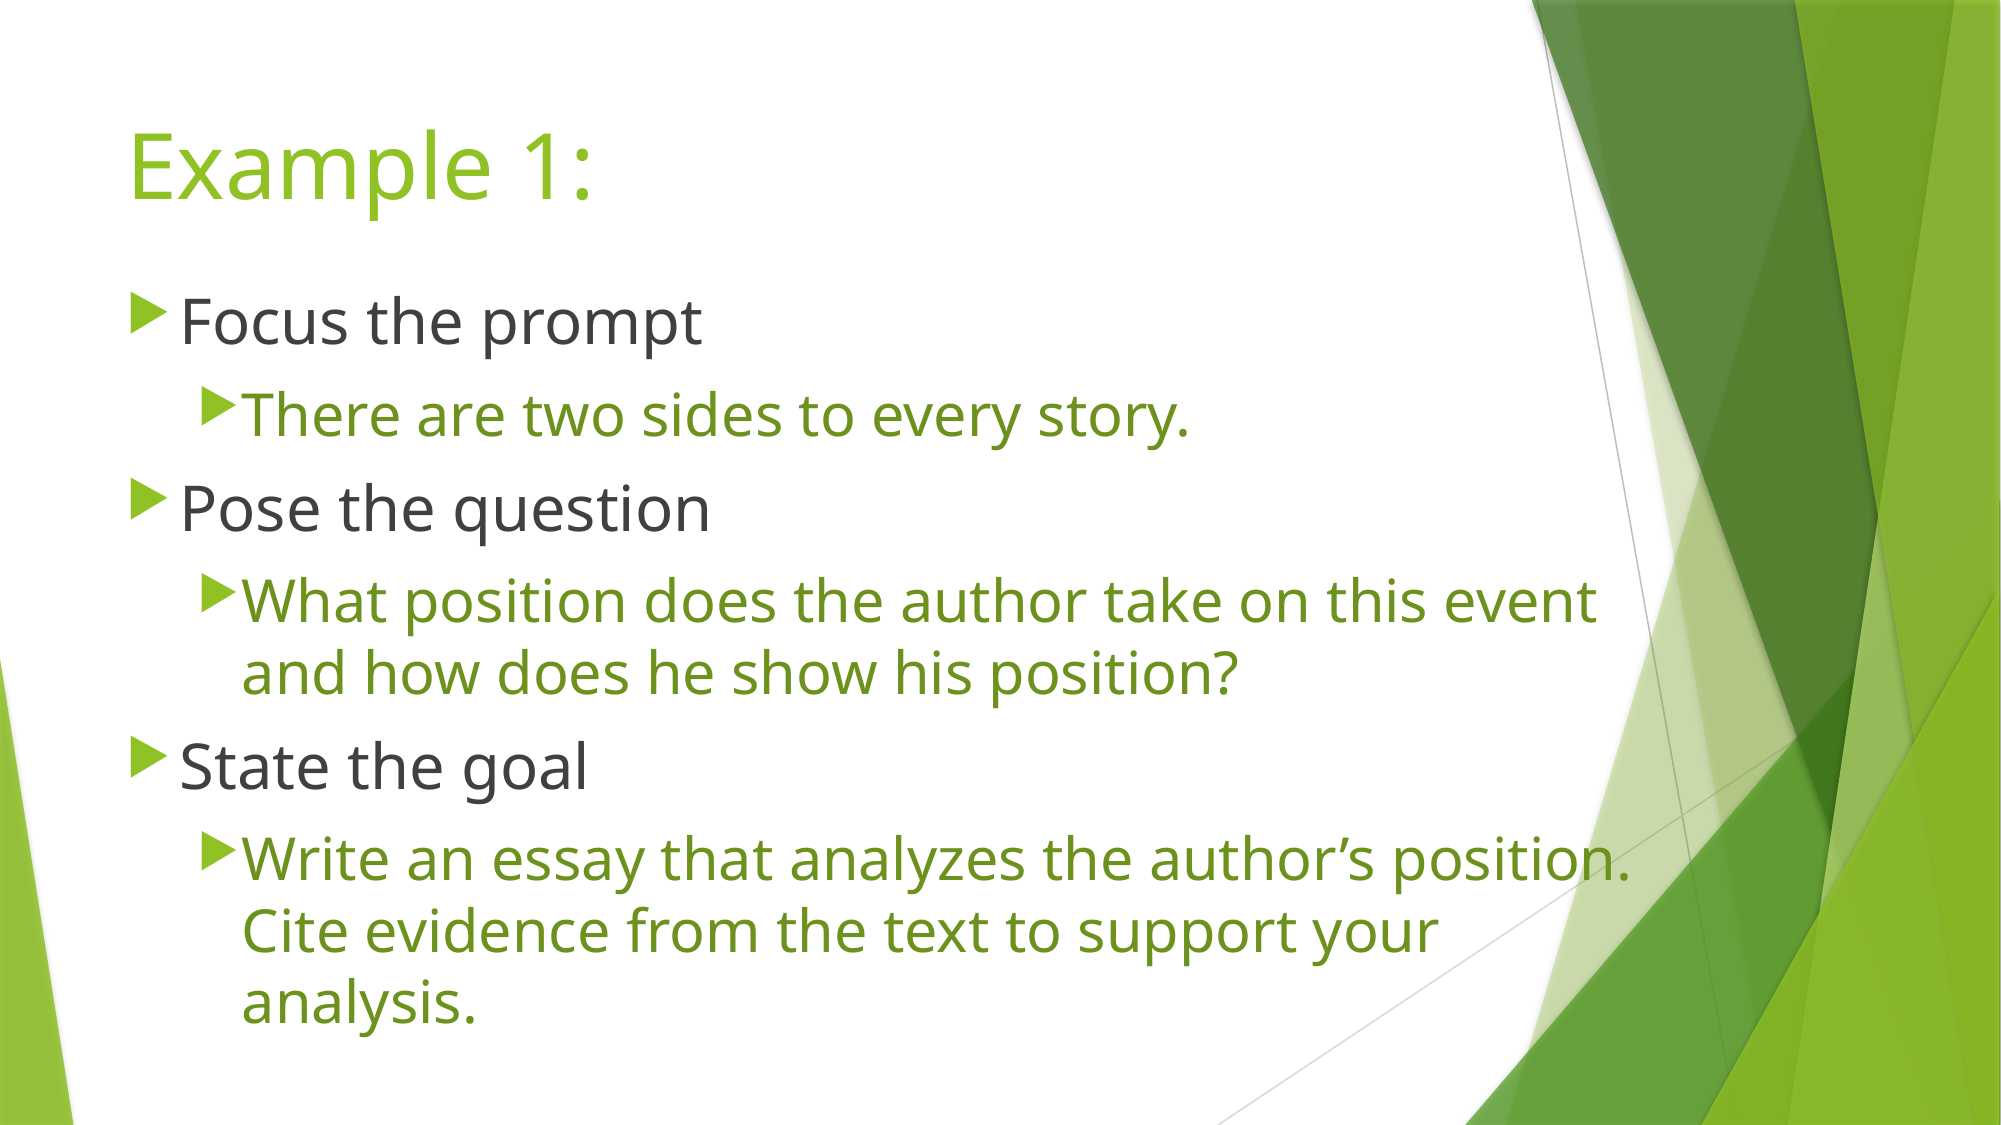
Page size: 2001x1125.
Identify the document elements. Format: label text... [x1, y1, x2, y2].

title Example 1: [111, 99, 1607, 273]
list Focus the prompt There are two sides to every story. Pose the question What position does the author take on this event and how does he show his position? State the goal Write an essay that analyzes the author’s position. Cite evidence from the text to support your analysis. [111, 273, 1657, 1046]
